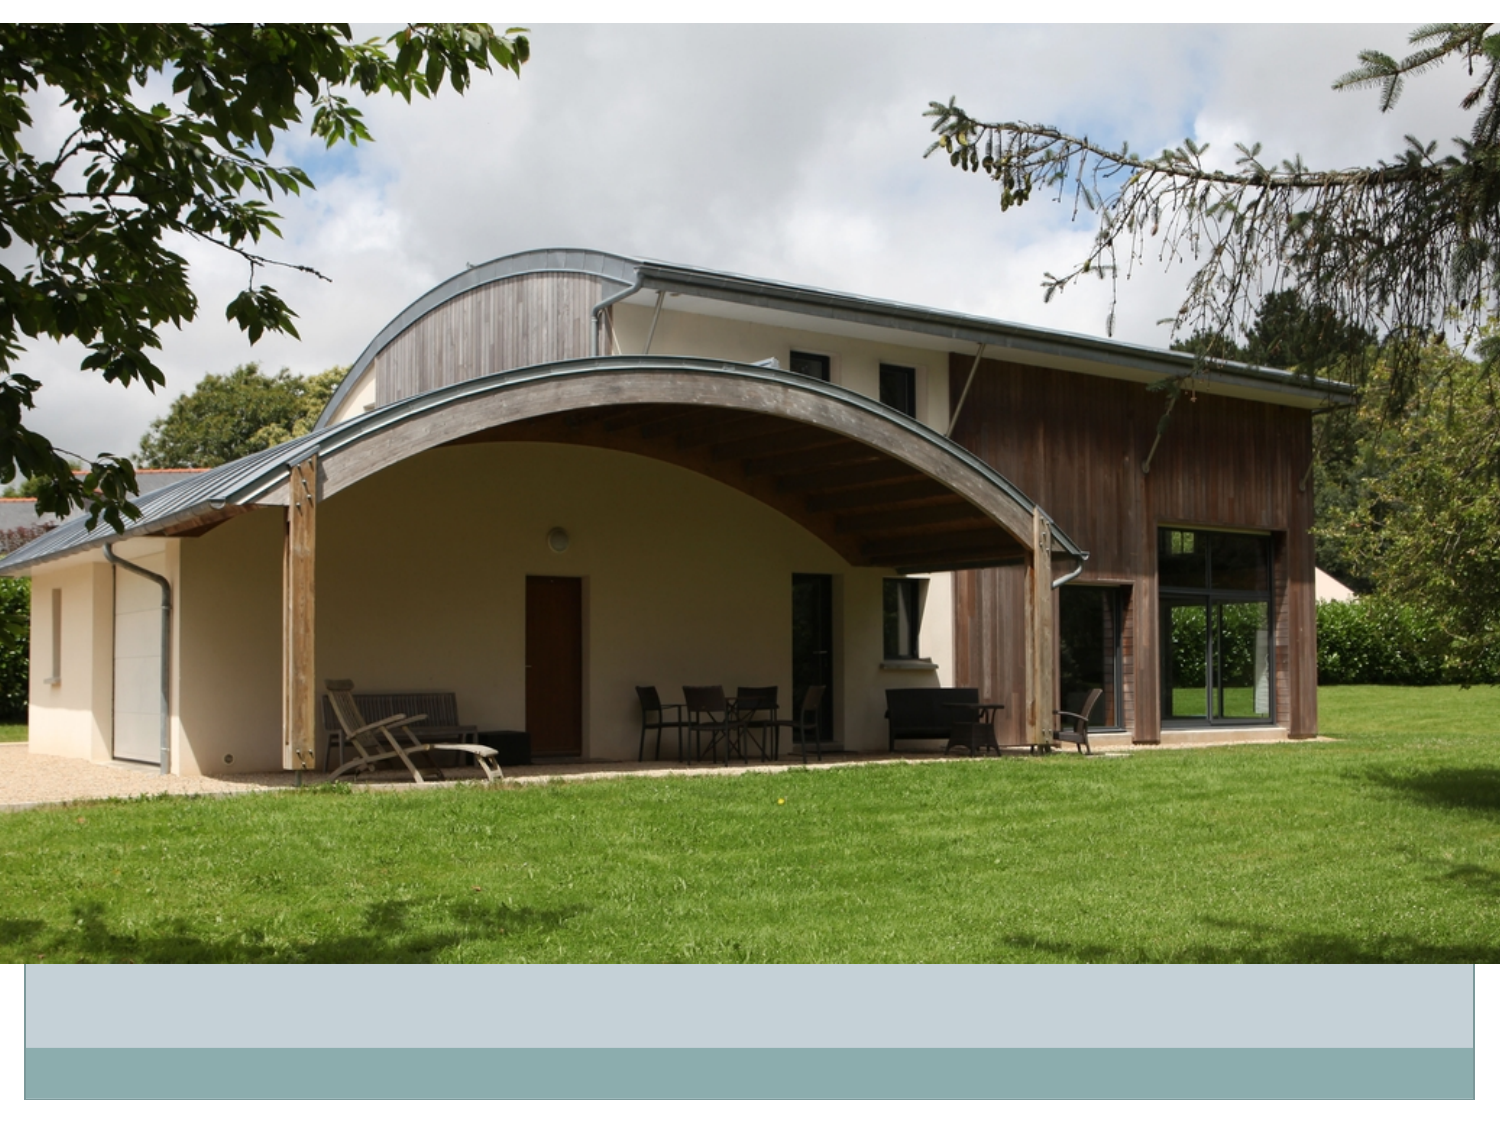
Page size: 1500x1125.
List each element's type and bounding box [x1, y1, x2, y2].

picture [0, 23, 1500, 964]
